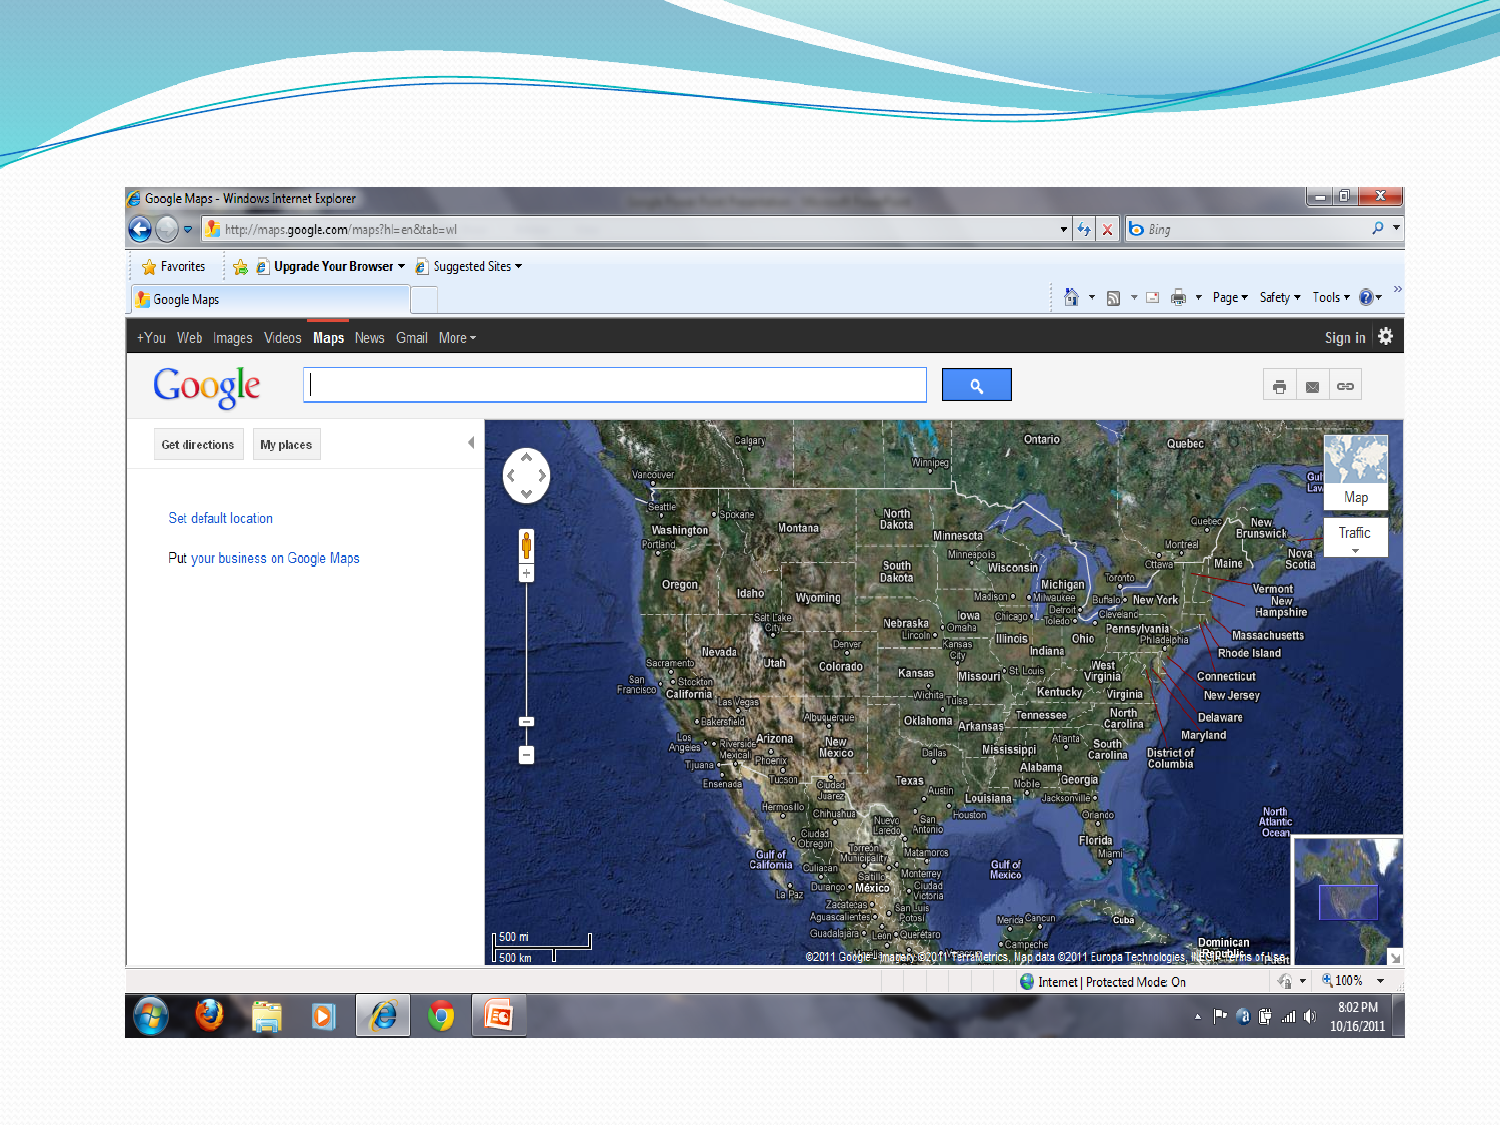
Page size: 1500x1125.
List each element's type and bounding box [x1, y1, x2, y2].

picture [125, 187, 1405, 1038]
